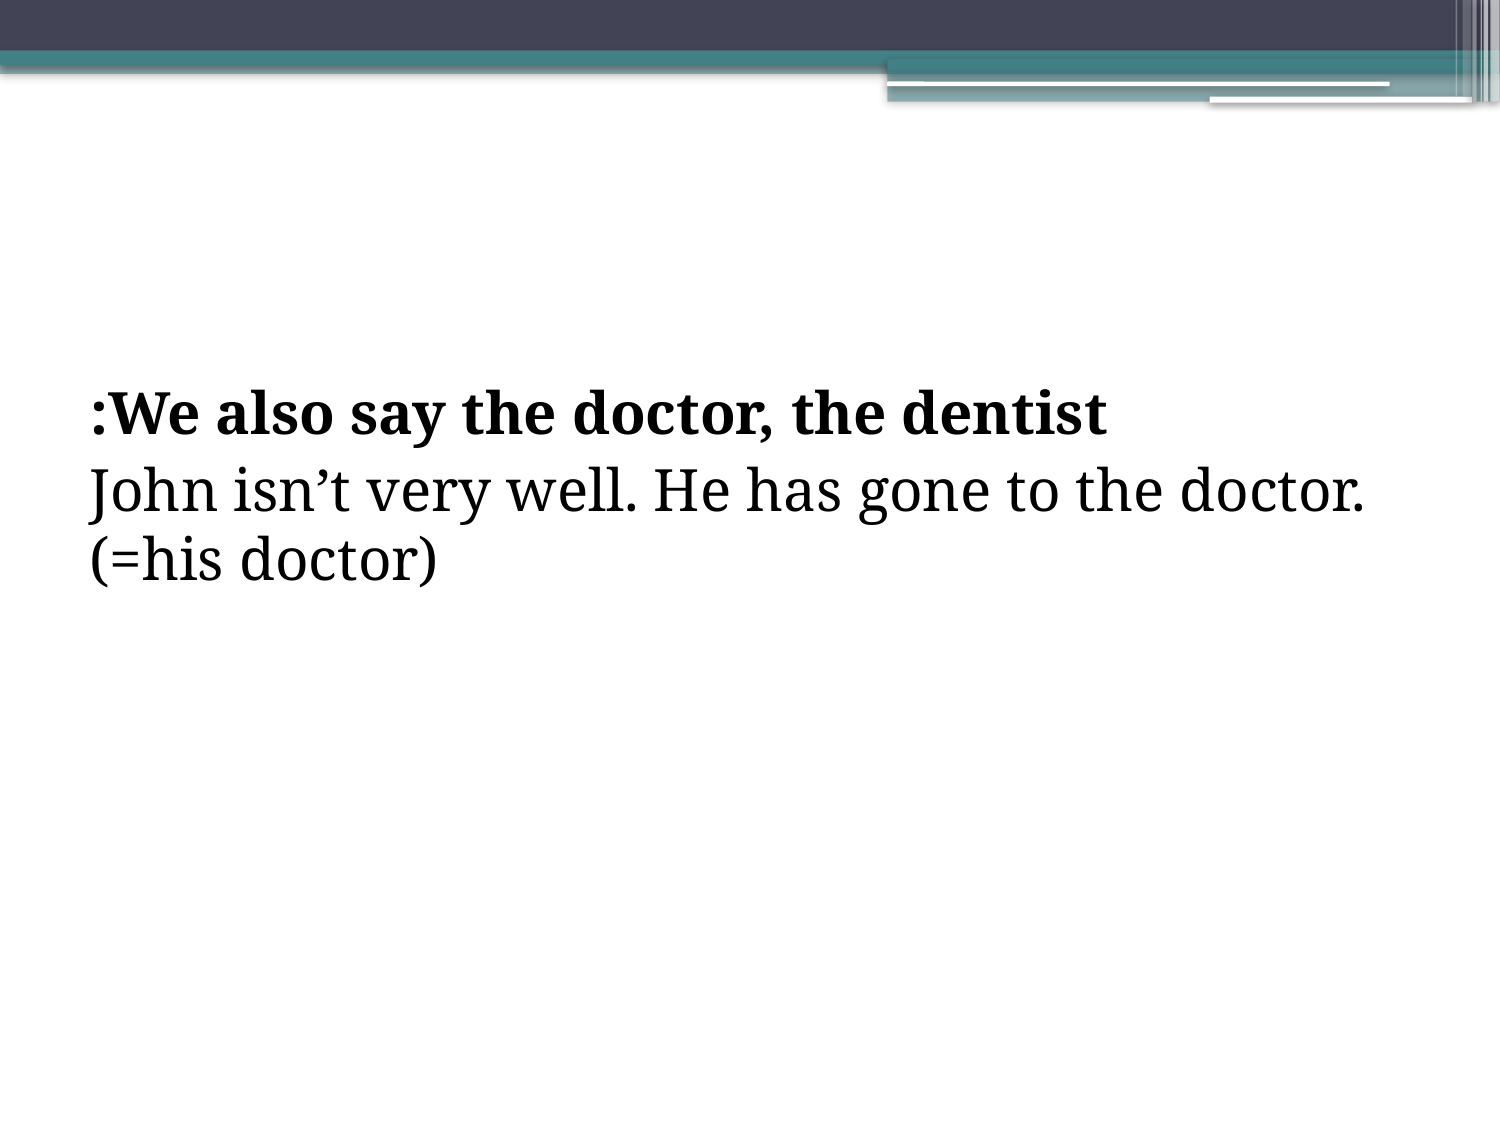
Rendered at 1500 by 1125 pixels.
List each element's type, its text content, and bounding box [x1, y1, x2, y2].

list We also say the doctor, the dentist: John isn’t very well. He has gone to the doctor. (=his doctor) [75, 368, 1425, 1079]
